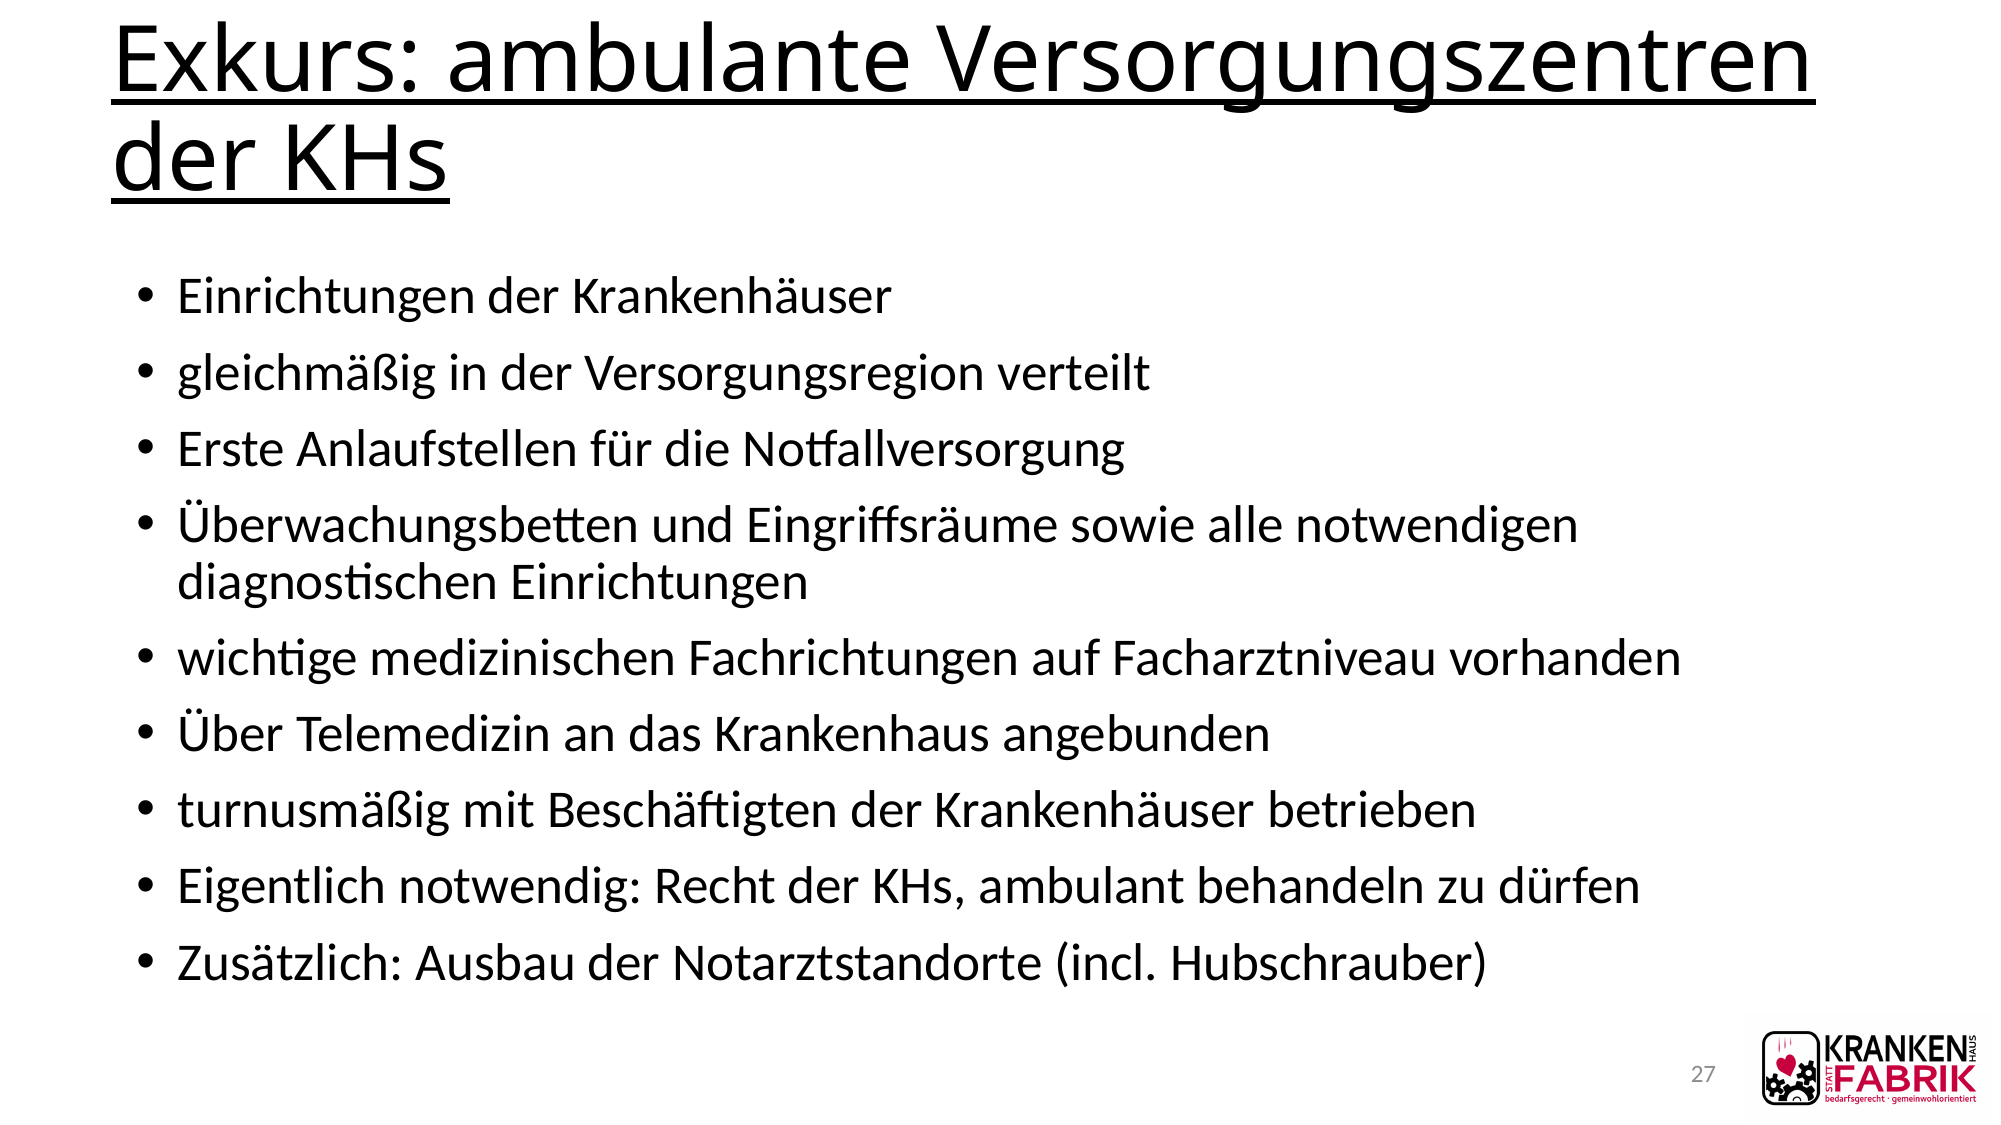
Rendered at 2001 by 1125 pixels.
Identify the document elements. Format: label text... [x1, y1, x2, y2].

title Exkurs: ambulante Versorgungszentren der KHs [96, 3, 1904, 221]
picture [1744, 1013, 1994, 1123]
list Einrichtungen der Krankenhäuser gleichmäßig in der Versorgungsregion verteilt Erste Anlaufstellen für die Notfallversorgung Überwachungsbetten und Eingriffsräume sowie alle notwendigen diagnostischen Einrichtungen wichtige medizinischen Fachrichtungen auf Facharztniveau vorhanden Über Telemedizin an das Krankenhaus angebunden turnusmäßig mit Beschäftigten der Krankenhäuser betrieben Eigentlich notwendig: Recht der KHs, ambulant behandeln zu dürfen Zusätzlich: Ausbau der Notarztstandorte (incl. Hubschrauber) [121, 260, 1847, 1000]
slide_number 27 [1281, 1042, 1731, 1103]
